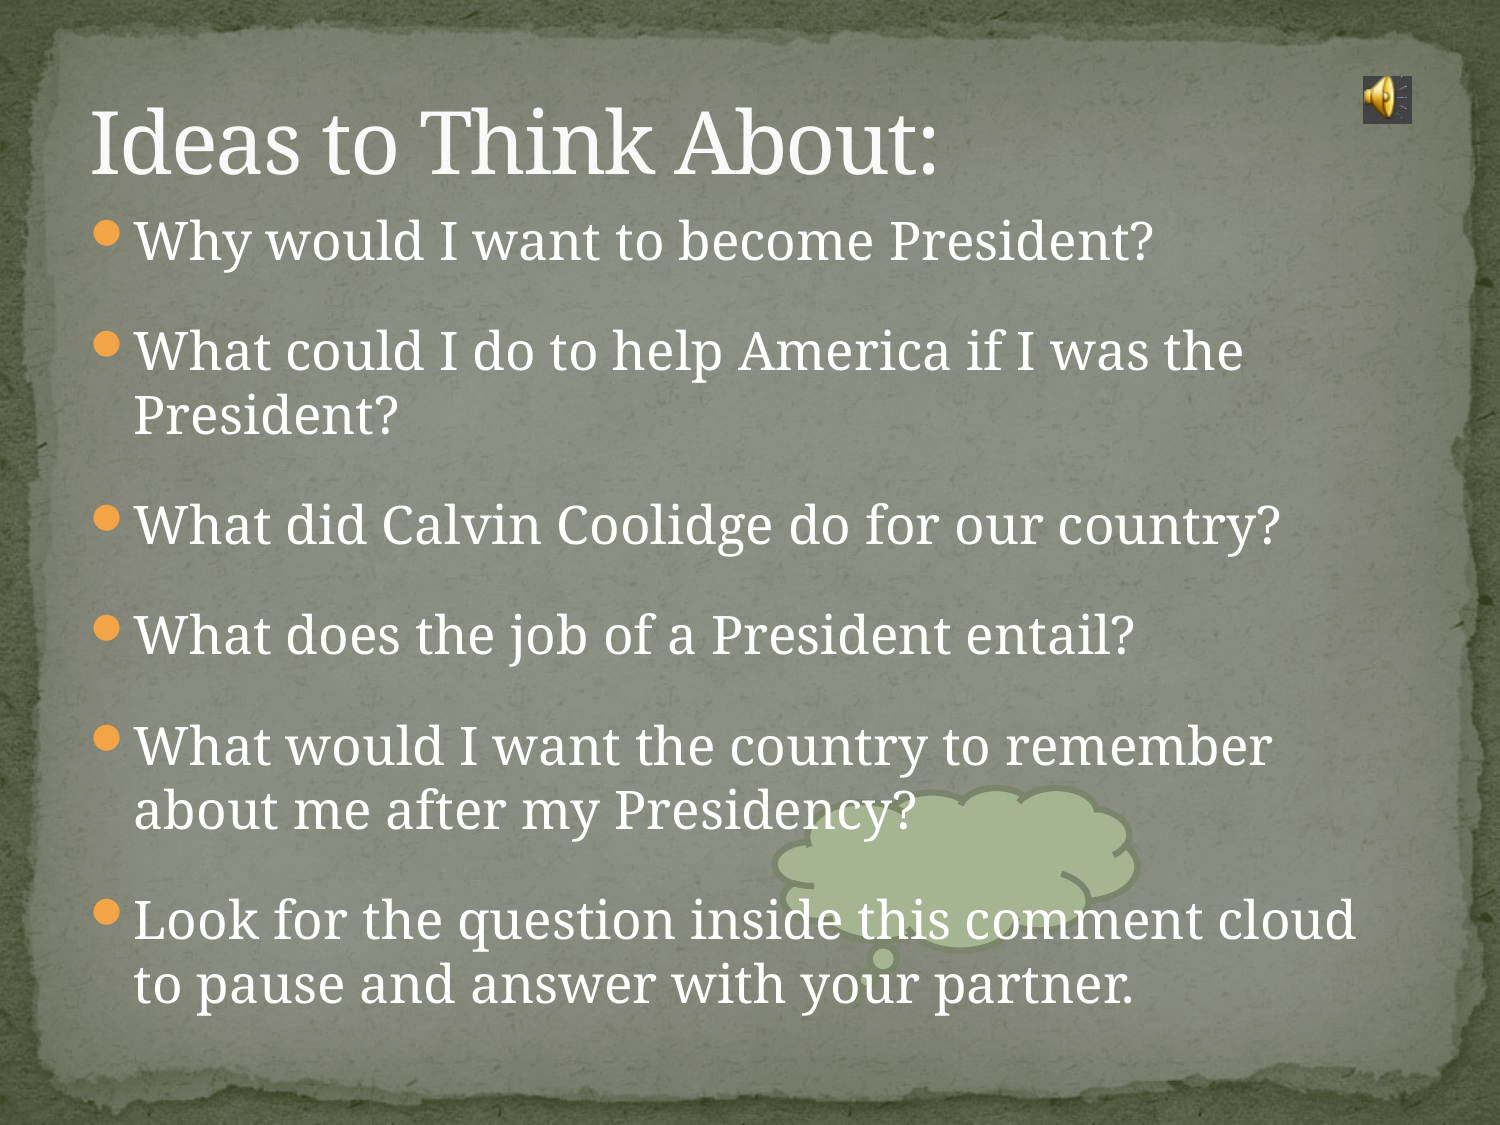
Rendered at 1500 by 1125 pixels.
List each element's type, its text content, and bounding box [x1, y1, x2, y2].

list Why would I want to become President? What could I do to help America if I was the President? What did Calvin Coolidge do for our country? What does the job of a President entail? What would I want the country to remember about me after my Presidency? Look for the question inside this comment cloud to pause and answer with your partner. [75, 200, 1425, 1025]
title Ideas to Think About: [74, 24, 1425, 200]
picture [1363, 75, 1412, 125]
